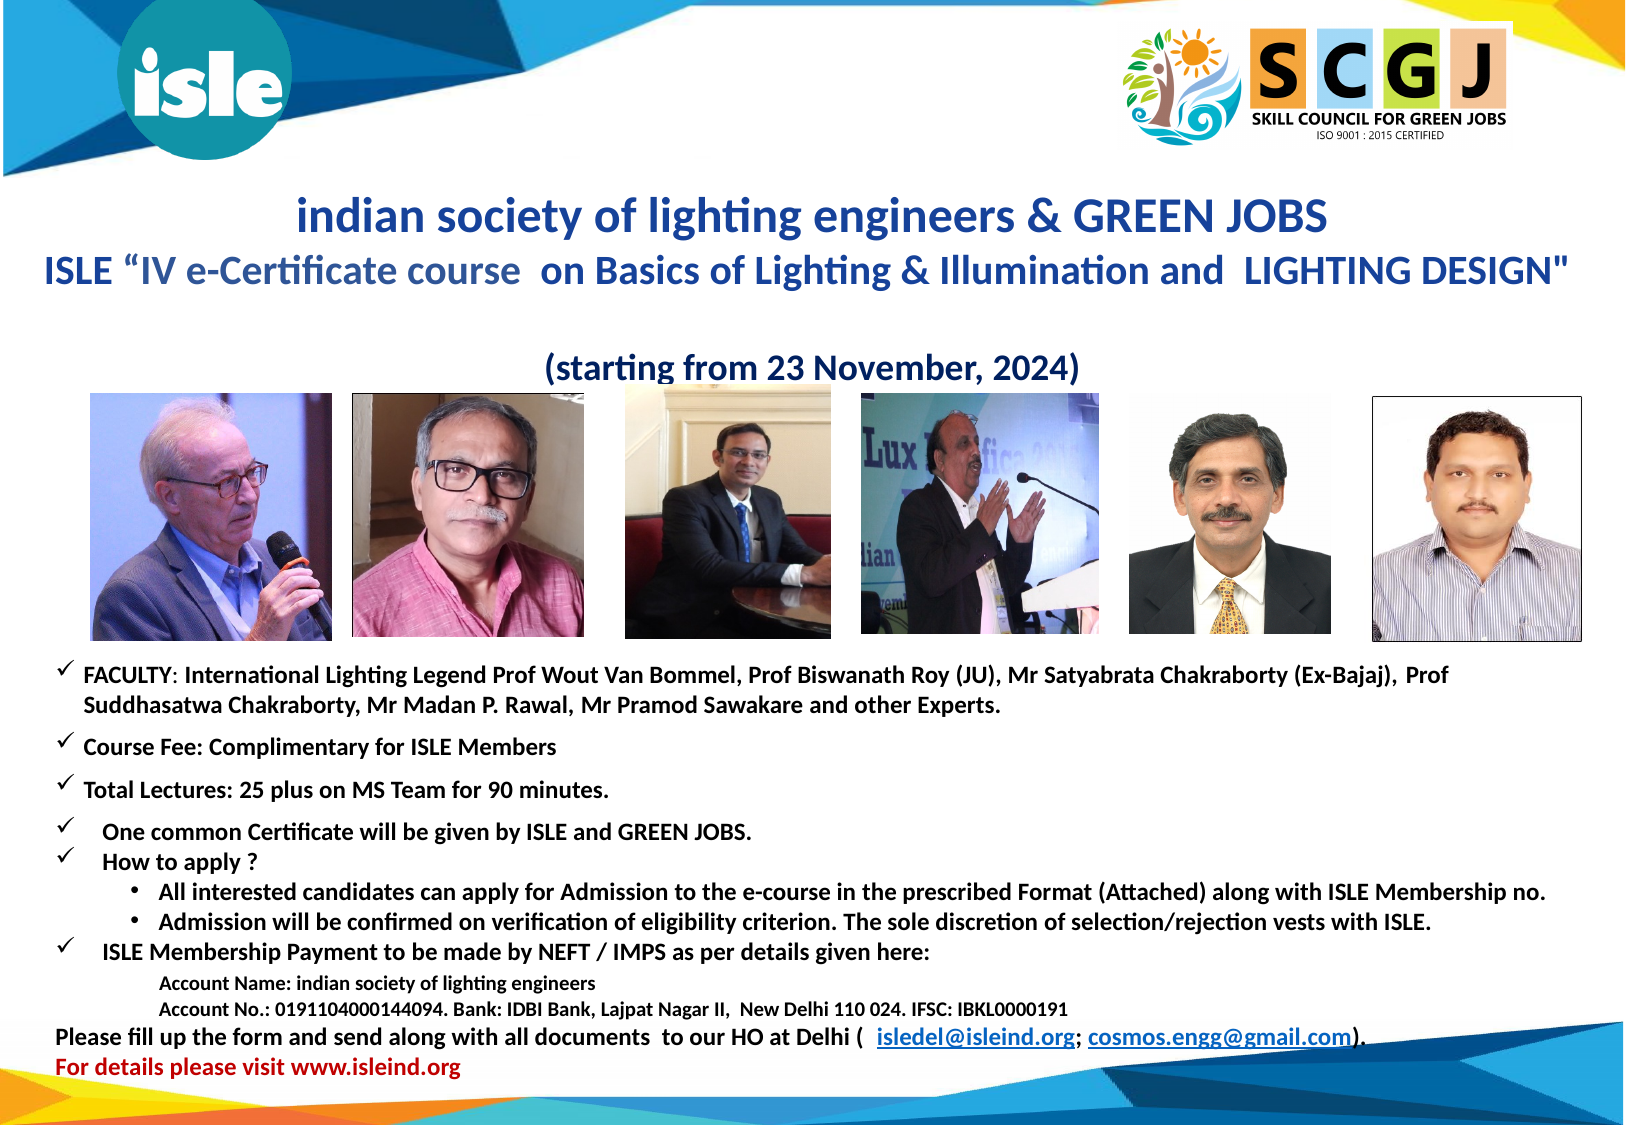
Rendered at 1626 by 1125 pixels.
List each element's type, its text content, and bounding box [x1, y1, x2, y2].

picture [0, 1019, 1624, 1125]
picture [1129, 393, 1331, 634]
picture [352, 393, 584, 637]
text_box FACULTY: International Lighting Legend Prof Wout Van Bommel, Prof Biswanath Roy (JU), Mr Satyabrata Chakraborty (Ex-Bajaj), Prof Suddhasatwa Chakraborty, Mr Madan P. Rawal, Mr Pramod Sawakare and other Experts. Course Fee: Complimentary for ISLE Members Total Lectures: 25 plus on MS Team for 90 minutes. One common Certificate will be given by ISLE and GREEN JOBS. How to apply ? All interested candidates can apply for Admission to the e-course in the prescribed Format (Attached) along with ISLE Membership no. Admission will be confirmed on verification of eligibility criterion. The sole discretion of selection/rejection vests with ISLE. ISLE Membership Payment to be made by NEFT / IMPS as per details given here: Account Name: indian society of lighting engineers Account No.: 0191104000144094. Bank: IDBI Bank, Lajpat Nagar II, New Delhi 110 024. IFSC: IBKL0000191 Please fill up the form and send along with all documents to our HO at Delhi ( isledel@isleind.org; cosmos.engg@gmail.com). For details please visit www.isleind.org [40, 650, 1590, 1019]
picture [1364, 389, 1590, 651]
picture [90, 393, 332, 641]
text_box indian society of lighting engineers & GREEN JOBS ISLE “IV e-Certificate course on Basics of Lighting & Illumination and LIGHTING DESIGN" (starting from 23 November, 2024) [2, 180, 1623, 446]
picture [860, 393, 1099, 634]
picture [625, 384, 831, 639]
picture [2, 0, 1626, 180]
